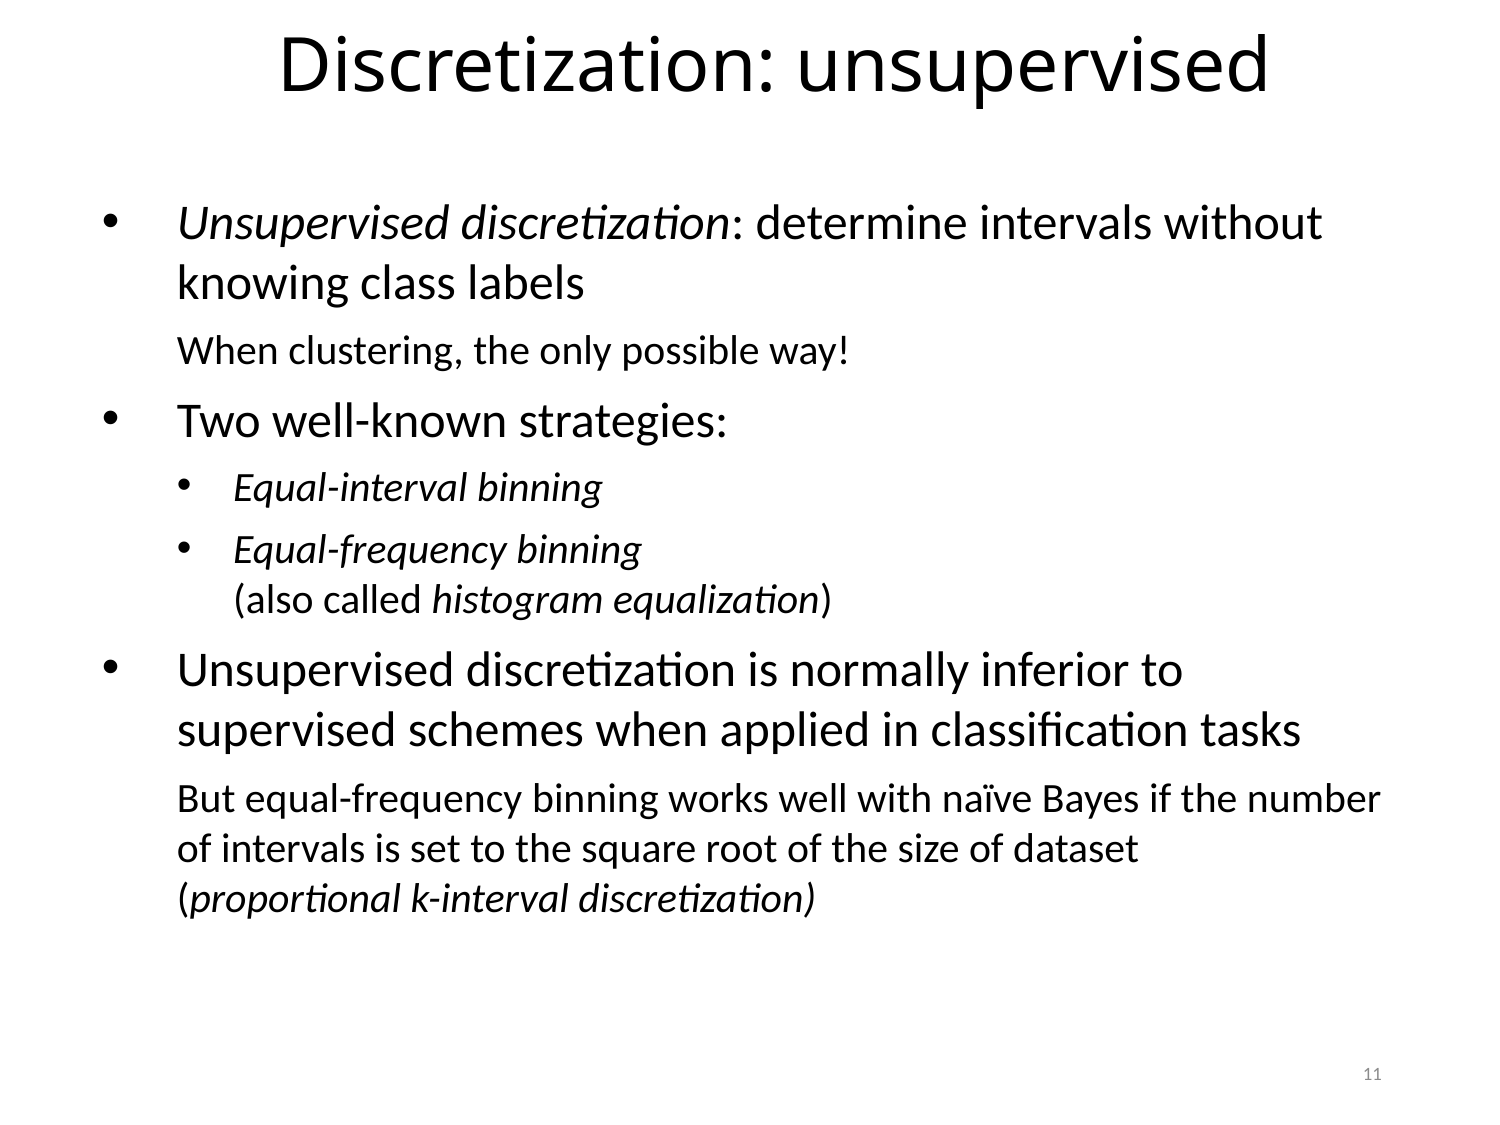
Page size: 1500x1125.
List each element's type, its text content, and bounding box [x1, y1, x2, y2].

title Discretization: unsupervised [262, 0, 1500, 148]
text_box Unsupervised discretization: determine intervals without knowing class labels When clustering, the only possible way! Two well-known strategies: Equal-interval binning Equal-frequency binning (also called histogram equalization) Unsupervised discretization is normally inferior to supervised schemes when applied in classification tasks But equal-frequency binning works well with naïve Bayes if the number of intervals is set to the square root of the size of dataset (proportional k-interval discretization) [87, 182, 1426, 929]
slide_number 11 [1059, 1042, 1397, 1103]
